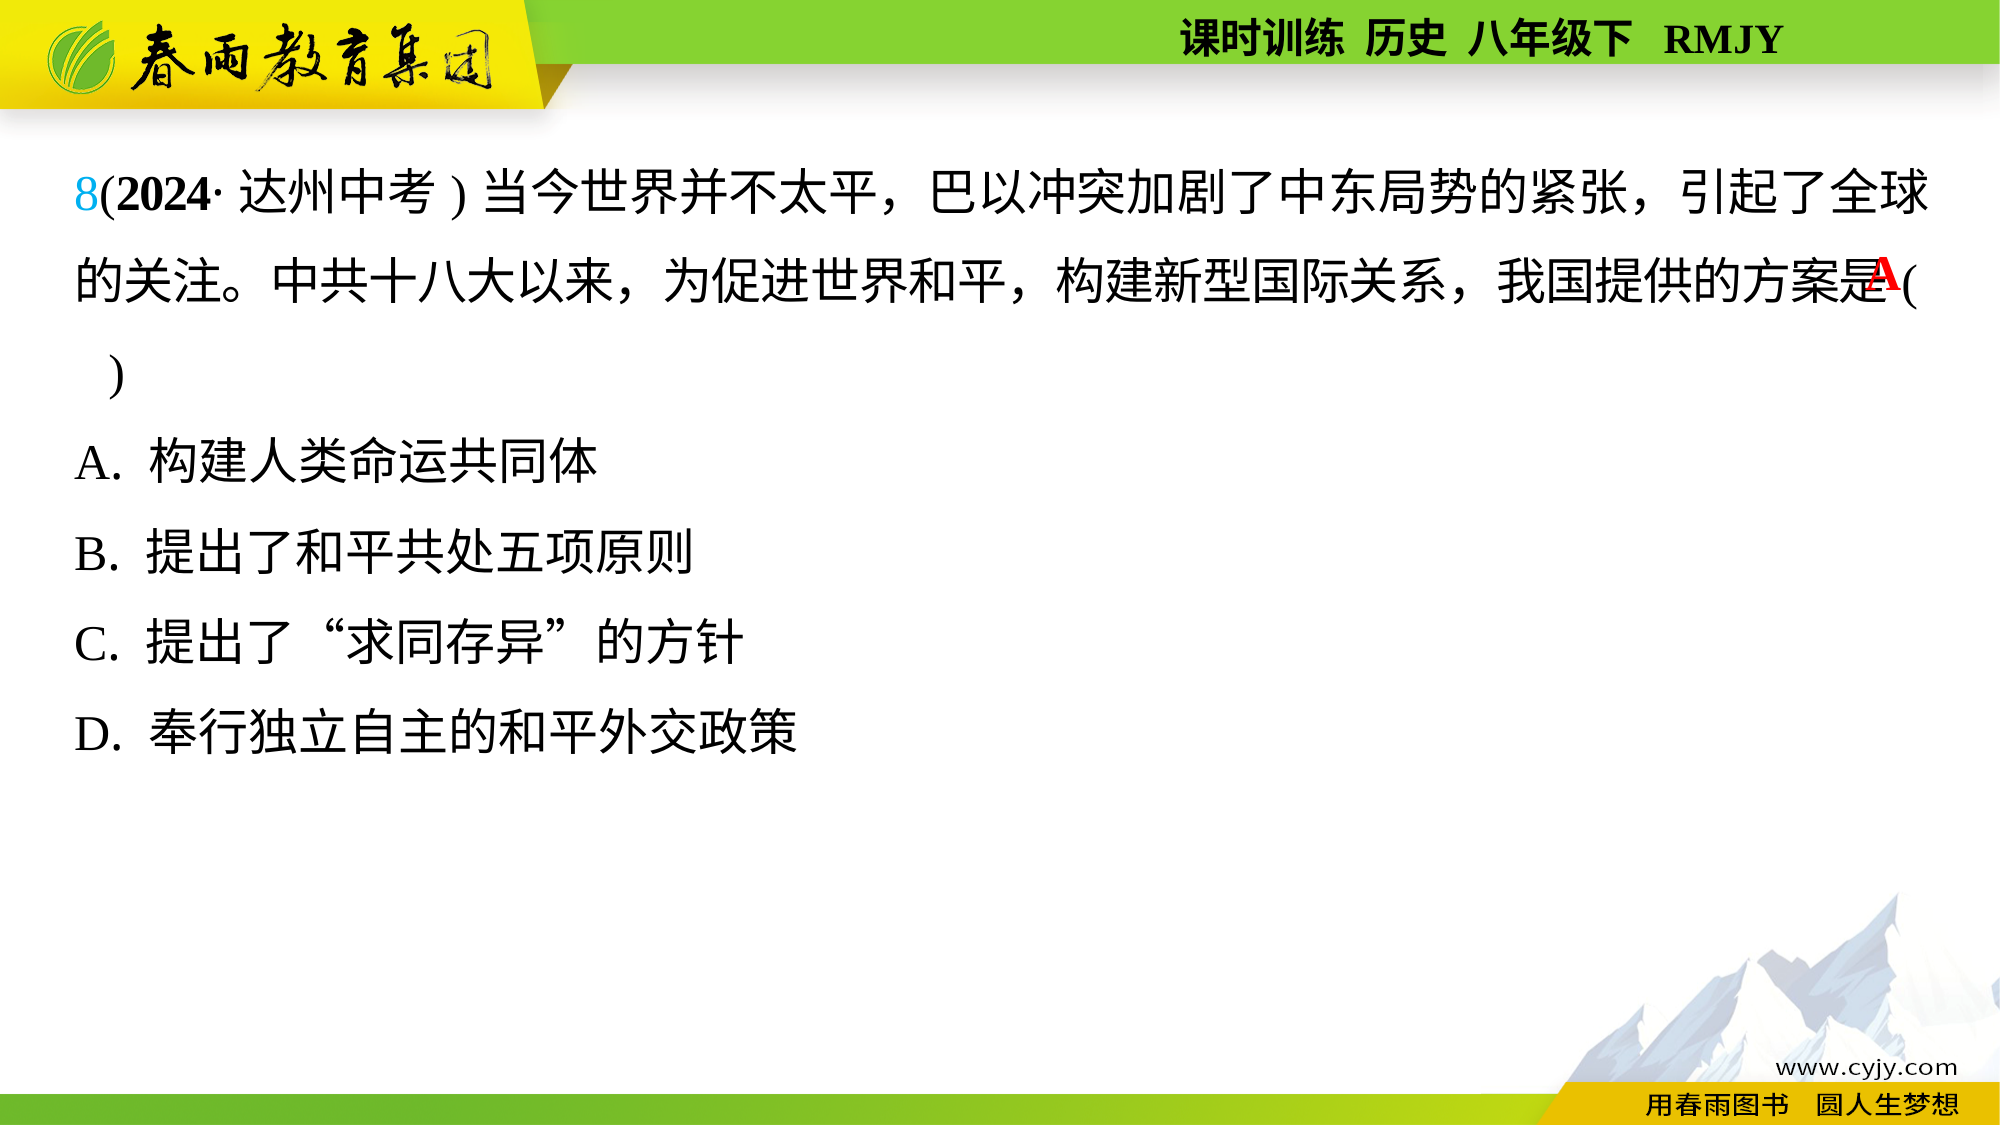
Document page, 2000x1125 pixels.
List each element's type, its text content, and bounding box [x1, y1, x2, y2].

text_box A [1850, 233, 1917, 308]
picture [0, 0, 2000, 1125]
list 8(2024·达州中考)当今世界并不太平，巴以冲突加剧了中东局势的紧张，引起了全球的关注。中共十八大以来，为促进世界和平，构建新型国际关系，我国提供的方案是( ) A. 构建人类命运共同体 B. 提出了和平共处五项原则 C. 提出了“求同存异”的方针 D. 奉行独立自主的和平外交政策 [59, 122, 1944, 683]
